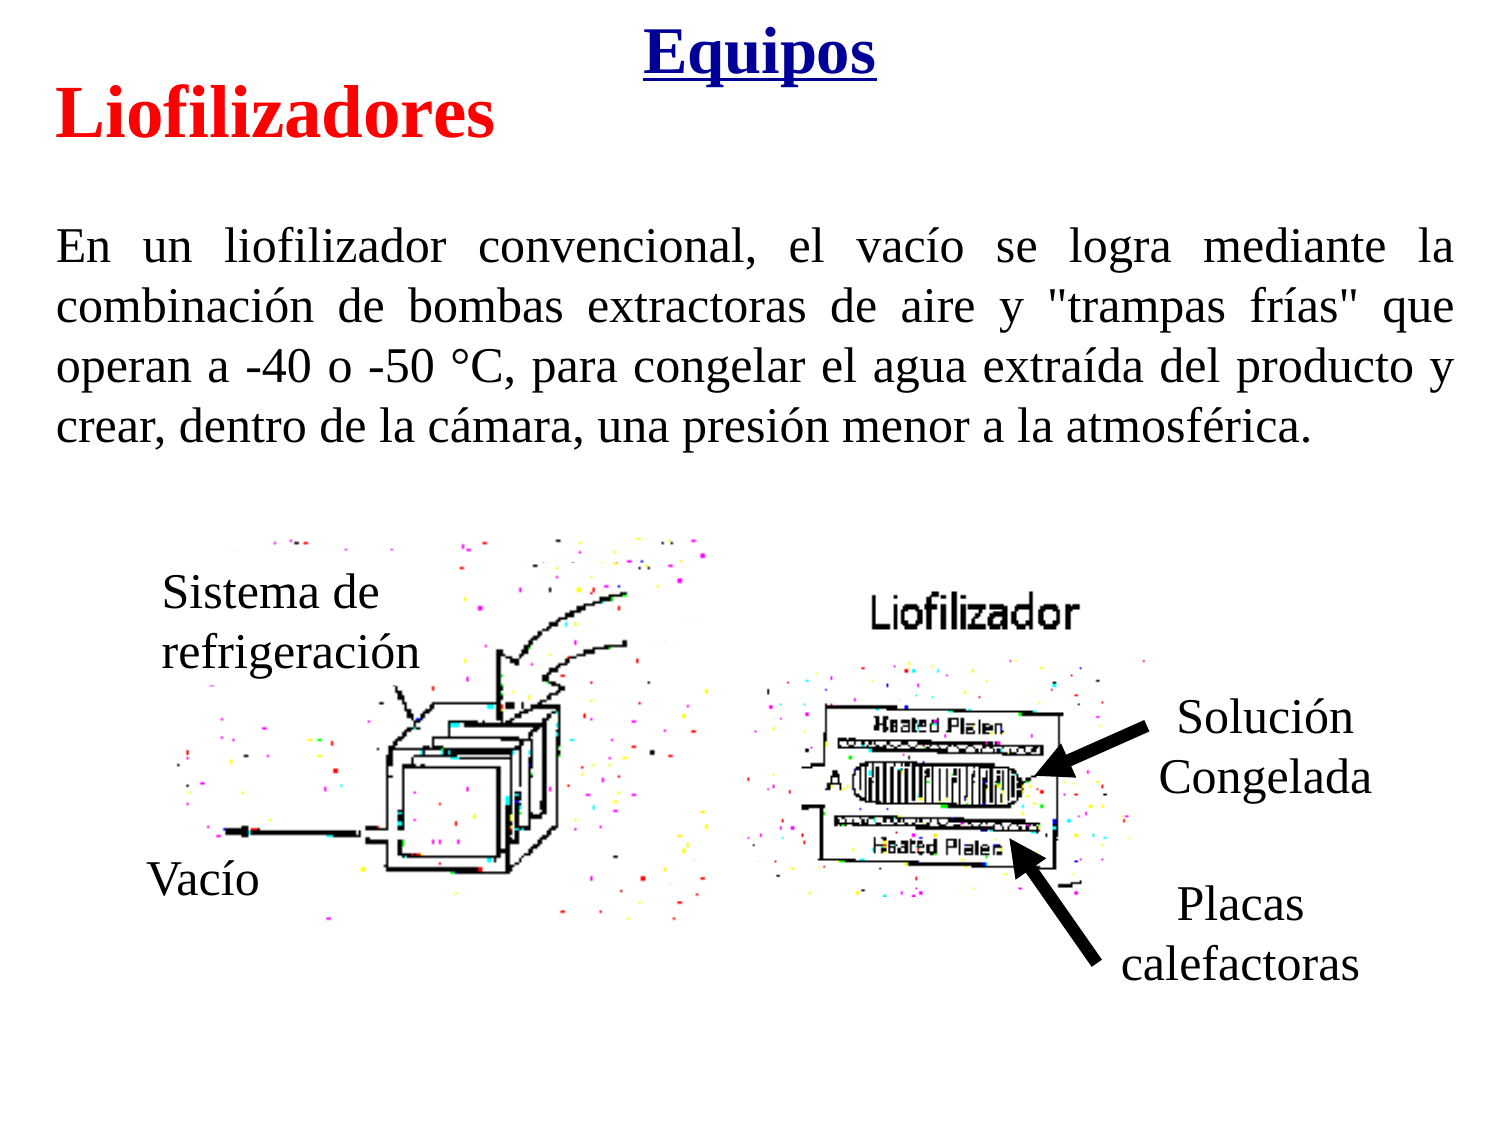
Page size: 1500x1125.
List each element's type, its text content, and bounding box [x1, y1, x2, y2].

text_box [46, 550, 1423, 999]
text_box Equipos [403, 0, 1117, 54]
text_box Liofilizadores En un liofilizador convencional, el vacío se logra mediante la combinación de bombas extractoras de aire y "trampas frías" que operan a -40 o -50 °C, para congelar el agua extraída del producto y crear, dentro de la cámara, una presión menor a la atmosférica. [41, 54, 1471, 460]
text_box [194, 538, 708, 549]
